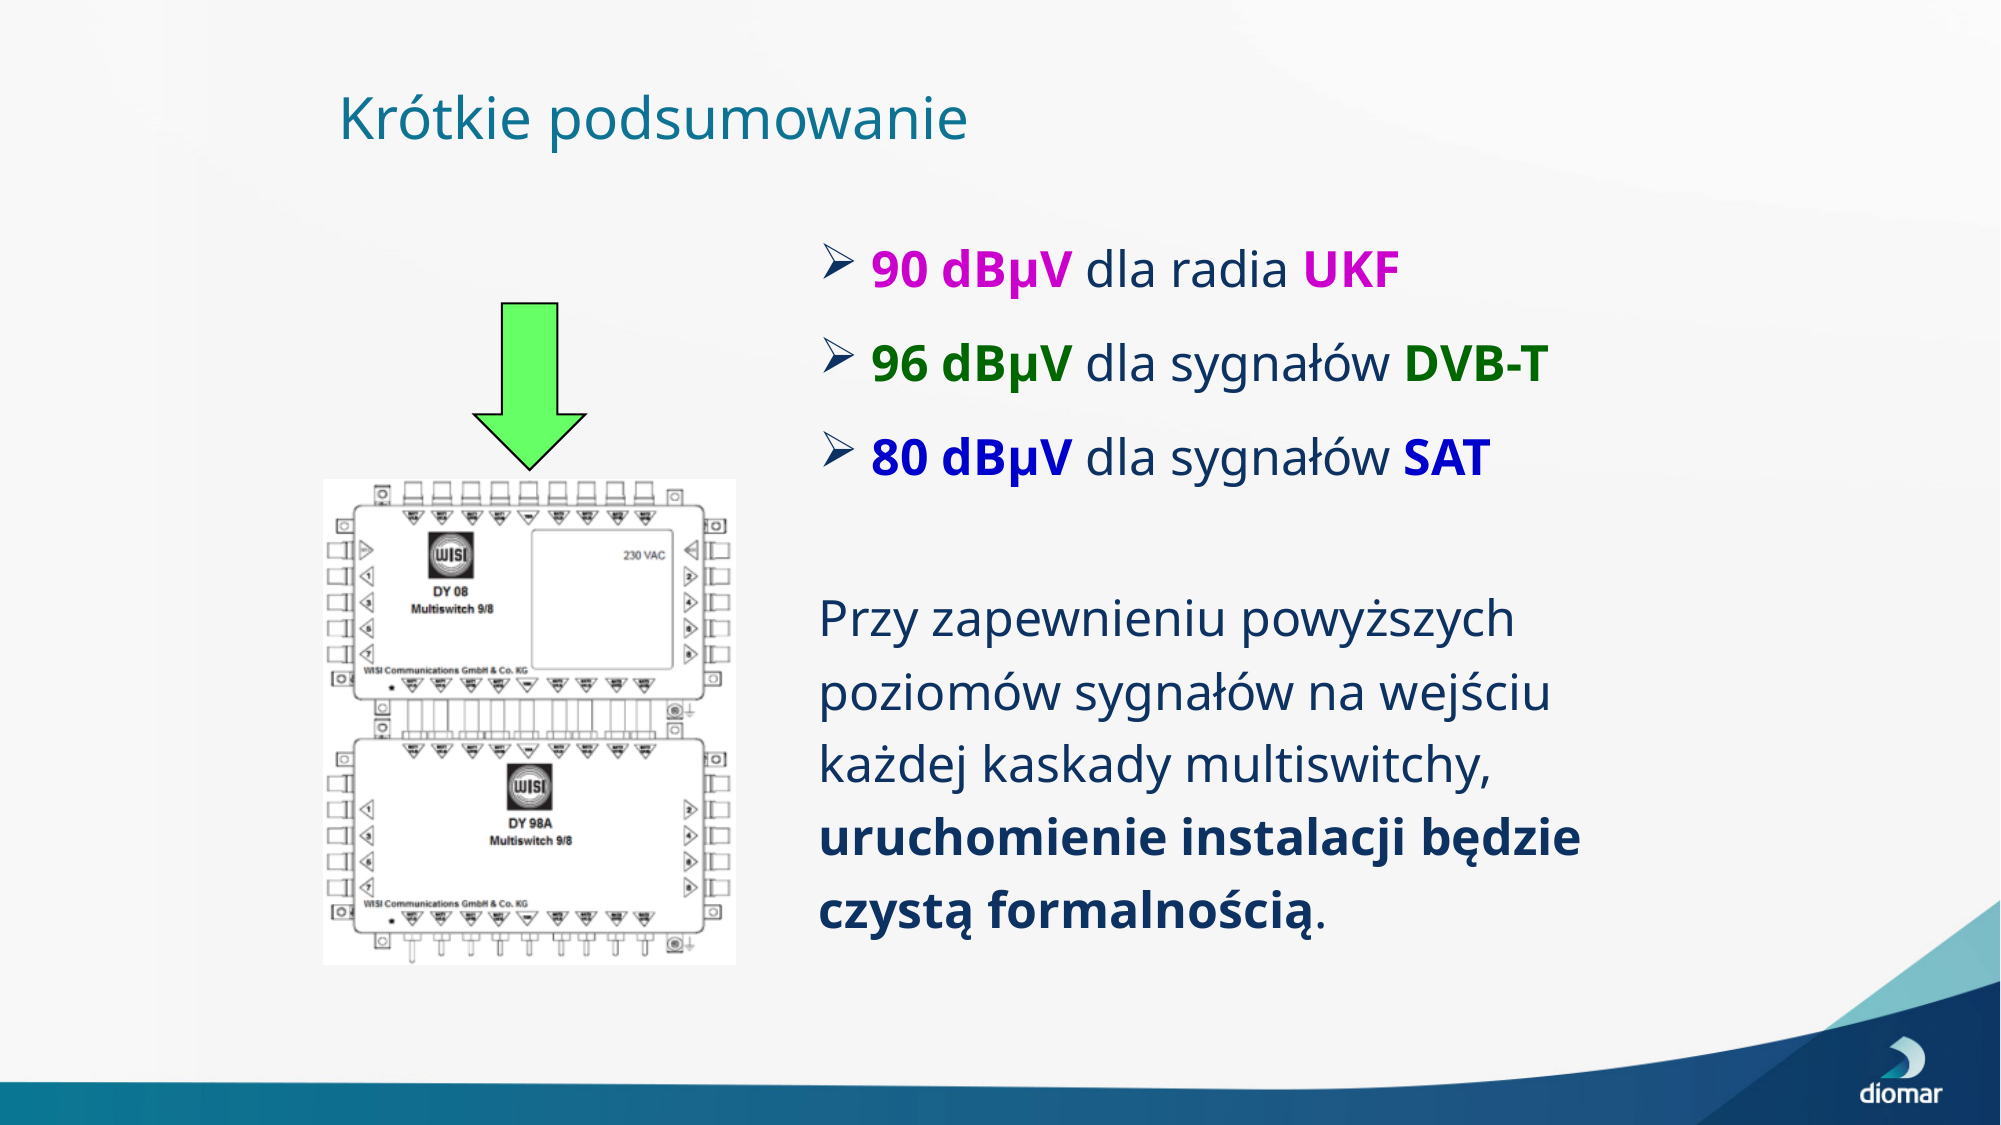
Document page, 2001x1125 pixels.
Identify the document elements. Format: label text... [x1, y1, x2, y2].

text_box [471, 302, 588, 472]
title Krótkie podsumowanie [323, 74, 1548, 168]
text_box Przy zapewnieniu powyższych poziomów sygnałów na wejściu każdej kaskady multiswitchy, uruchomienie instalacji będzie czystą formalnością. [799, 564, 1654, 965]
text_box 90 dBµV dla radia UKF 96 dBµV dla sygnałów DVB-T 80 dBµV dla sygnałów SAT [799, 214, 1627, 517]
picture [0, 0, 2001, 1125]
